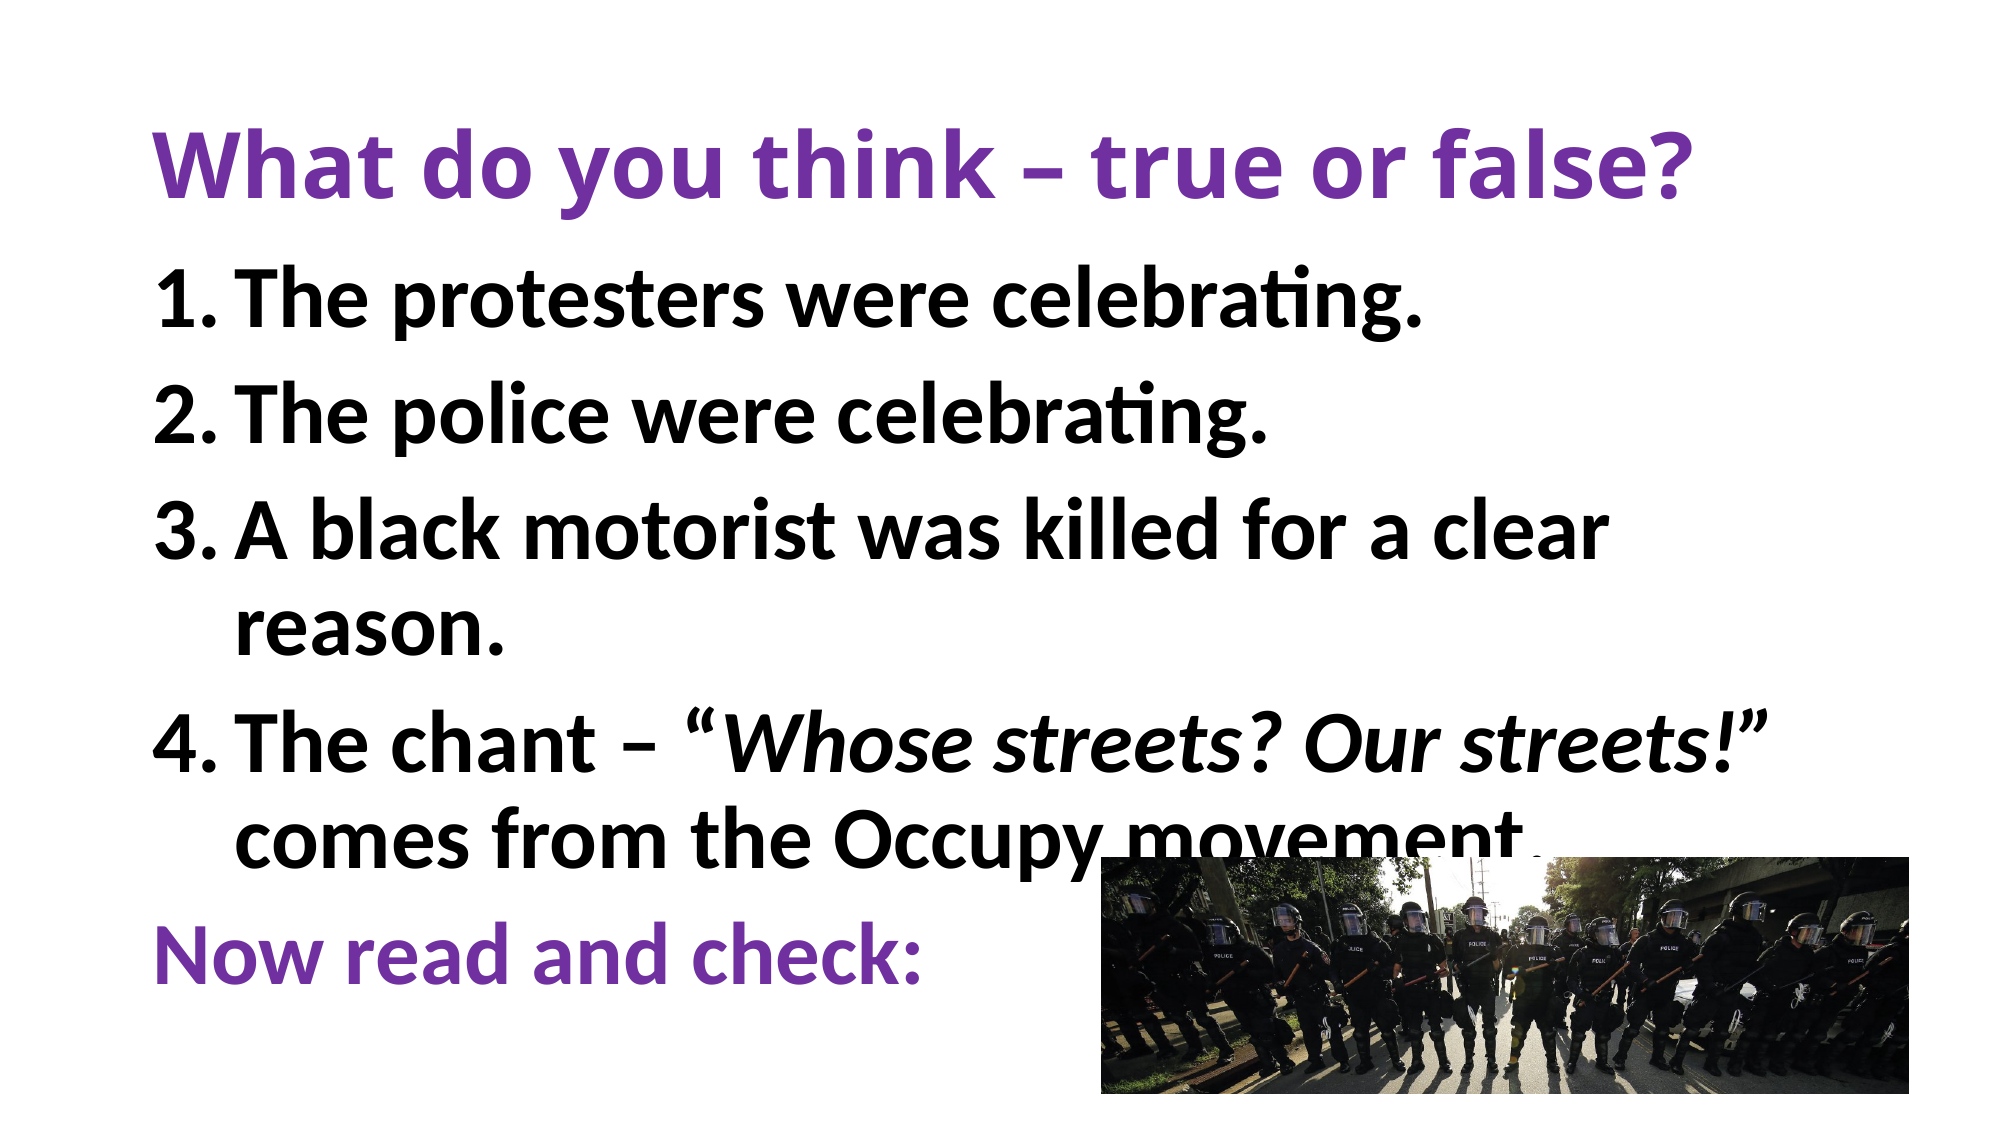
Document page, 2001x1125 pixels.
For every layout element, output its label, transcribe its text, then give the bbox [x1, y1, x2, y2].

list The protesters were celebrating. The police were celebrating. A black motorist was killed for a clear reason. The chant – “Whose streets? Our streets!” comes from the Occupy movement. Now read and check: [137, 242, 1863, 1014]
picture [1101, 857, 1909, 1094]
title What do you think – true or false? [137, 59, 1863, 242]
